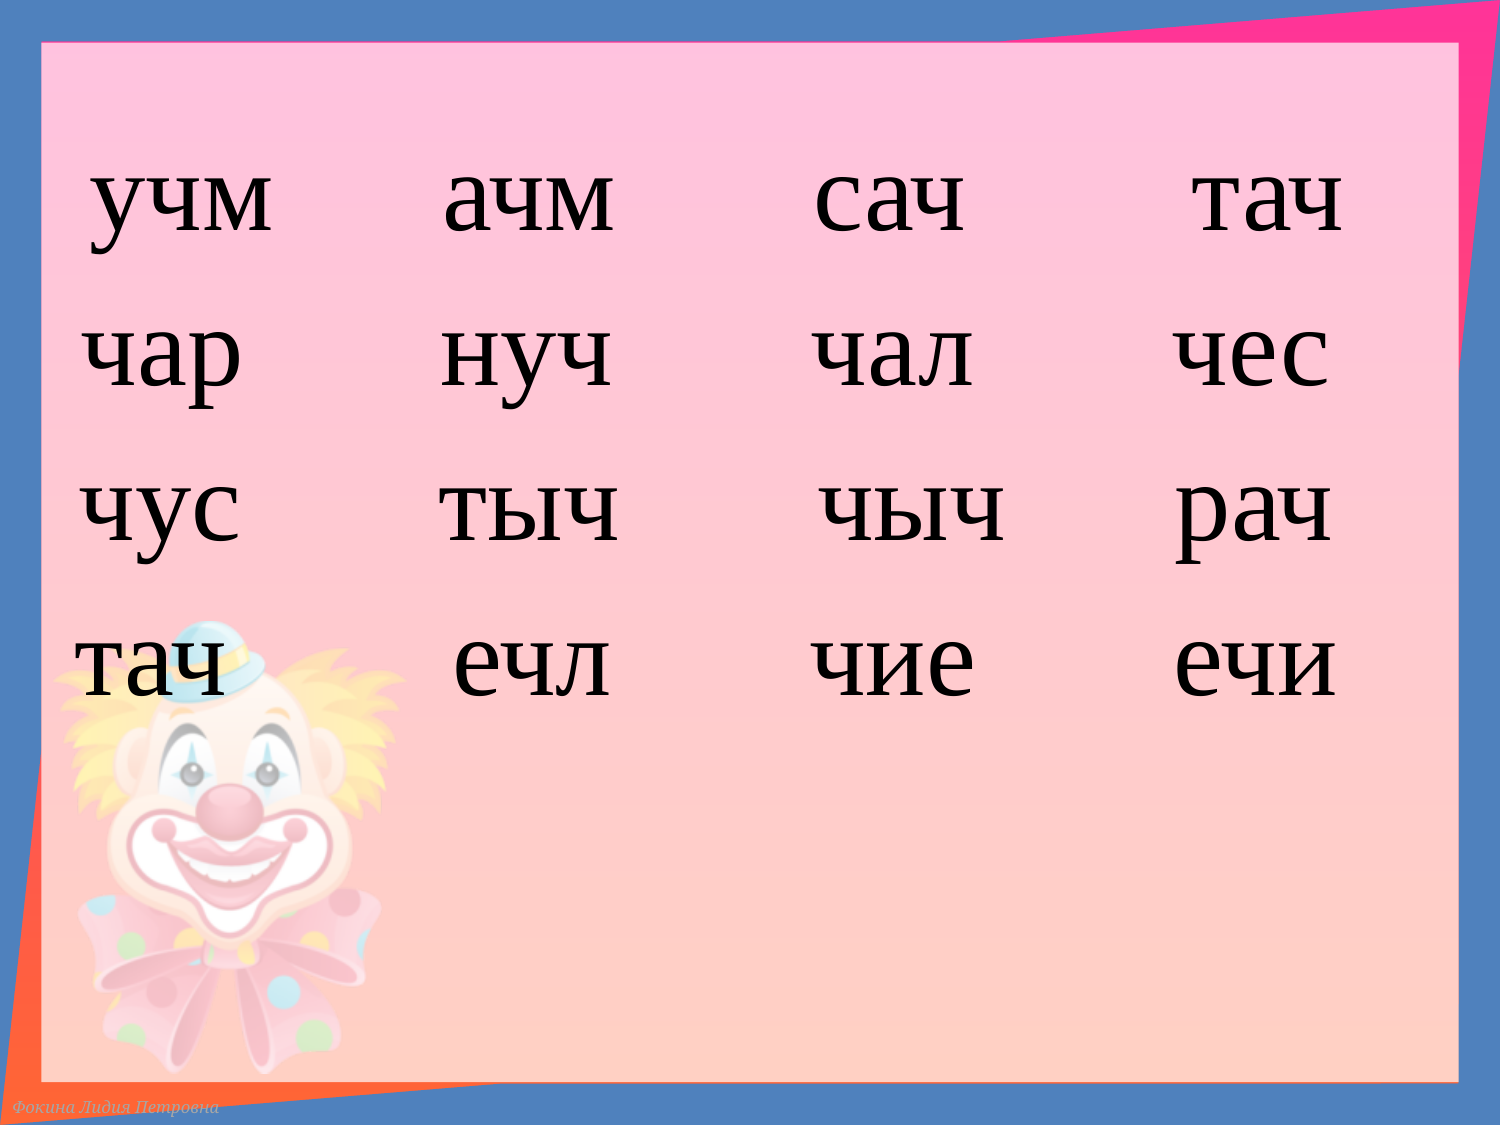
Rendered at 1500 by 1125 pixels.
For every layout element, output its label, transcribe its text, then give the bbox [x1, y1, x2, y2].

title учм ачм сач тач чар нуч чал чес чус тыч чыч рач тач ечл чие ечи [17, 90, 1368, 278]
